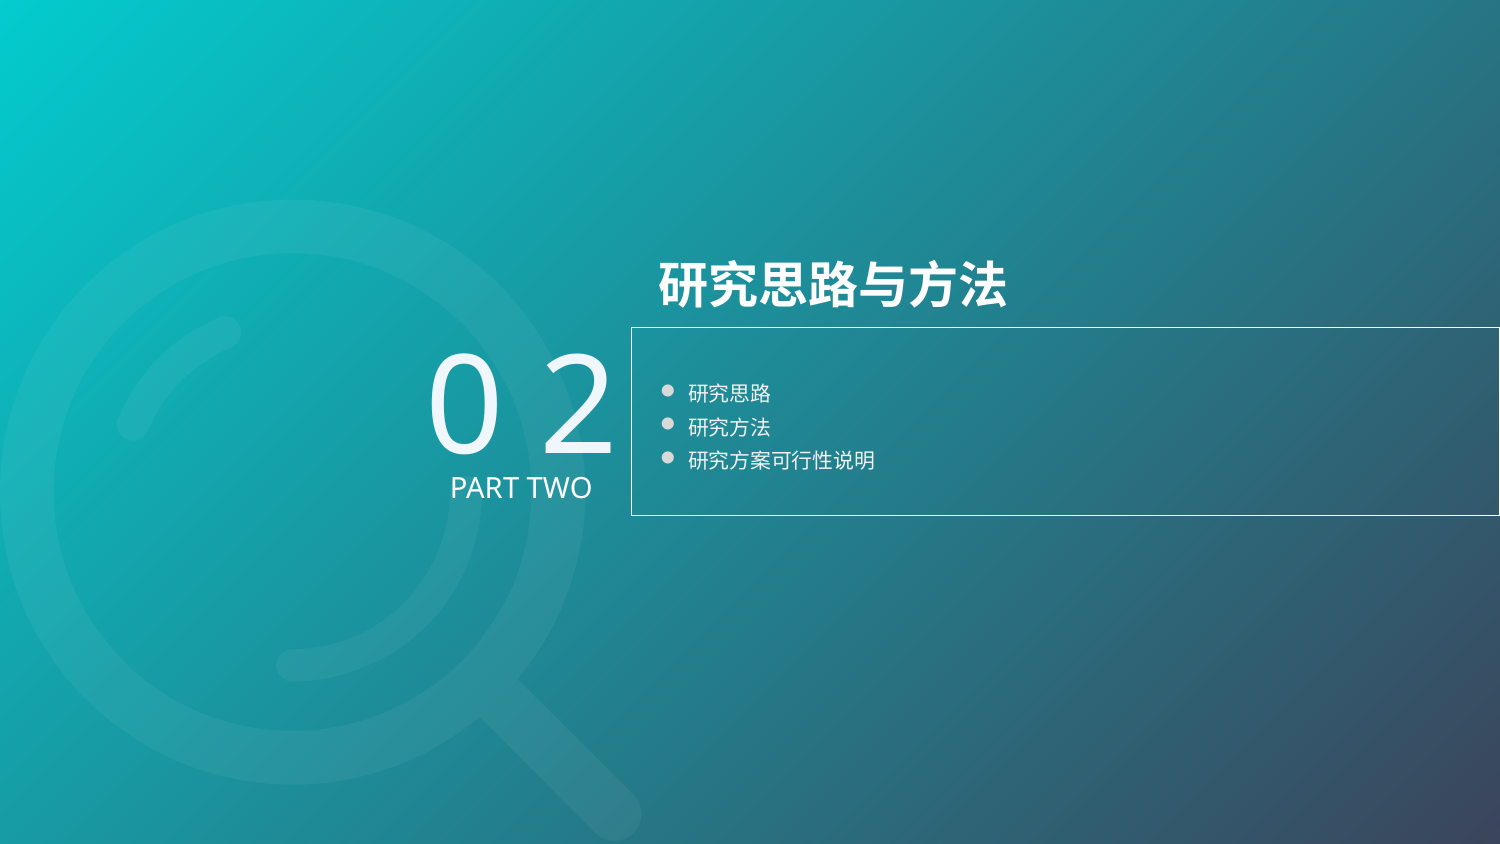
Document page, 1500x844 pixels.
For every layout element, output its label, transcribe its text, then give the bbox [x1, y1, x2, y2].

text_box 研究思路与方法 [642, 242, 1248, 325]
text_box [631, 327, 1500, 516]
text_box 0 2 [410, 308, 634, 489]
text_box PART TWO [422, 462, 621, 512]
text_box [0, 199, 642, 841]
text_box 研究思路 研究方法 研究方案可行性说明 [645, 365, 890, 480]
